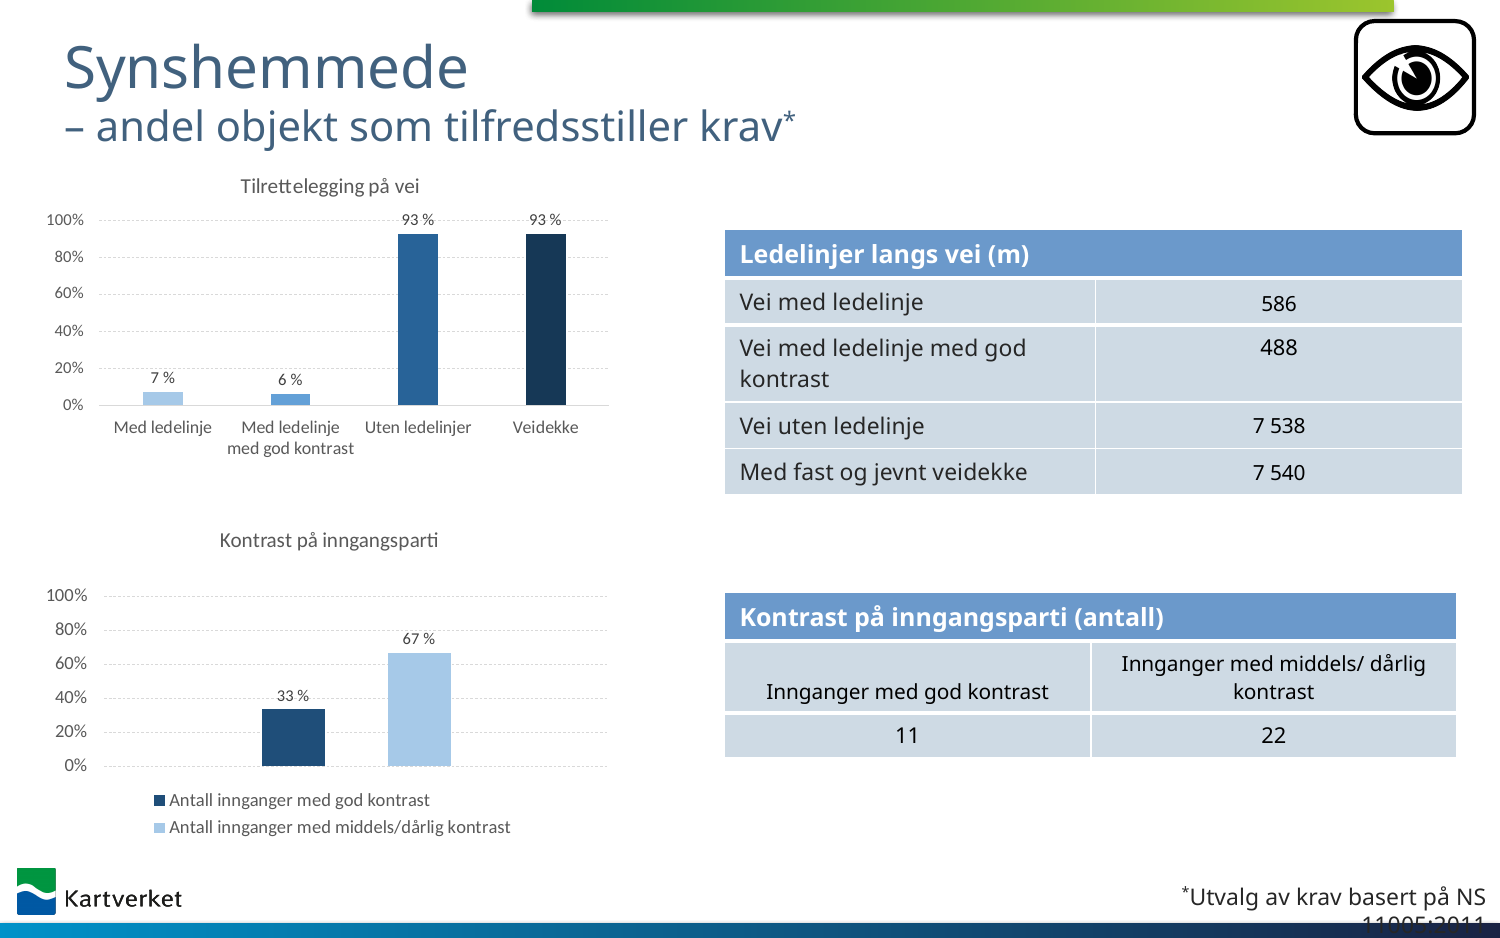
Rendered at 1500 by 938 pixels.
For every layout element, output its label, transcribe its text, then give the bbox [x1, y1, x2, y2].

table_cell 7 538 [1096, 403, 1462, 448]
table_cell Vei uten ledelinje [725, 403, 1095, 448]
table_cell 586 [1096, 280, 1462, 323]
table_cell 7 540 [1096, 449, 1462, 494]
table_cell Innganger med god kontrast [725, 643, 1090, 711]
table_cell Vei med ledelinje [725, 280, 1095, 323]
table_cell Med fast og jevnt veidekke [725, 449, 1095, 494]
table_cell Vei med ledelinje med god kontrast [725, 327, 1095, 401]
table_cell 11 [725, 715, 1090, 757]
table_cell Innganger med middels/ dårlig kontrast [1092, 643, 1456, 711]
table_header Kontrast på inngangsparti (antall) [725, 593, 1456, 639]
text_box Synshemmede – andel objekt som tilfredsstiller krav* [49, 24, 1431, 158]
picture [41, 166, 619, 492]
text_box *Utvalg av krav basert på NS 11005:2011 [1068, 873, 1500, 938]
table_cell 22 [1092, 715, 1456, 757]
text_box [1355, 20, 1475, 134]
table_cell 488 [1096, 327, 1462, 401]
table_header Ledelinjer langs vei (m) [725, 230, 1462, 276]
picture [41, 520, 618, 846]
